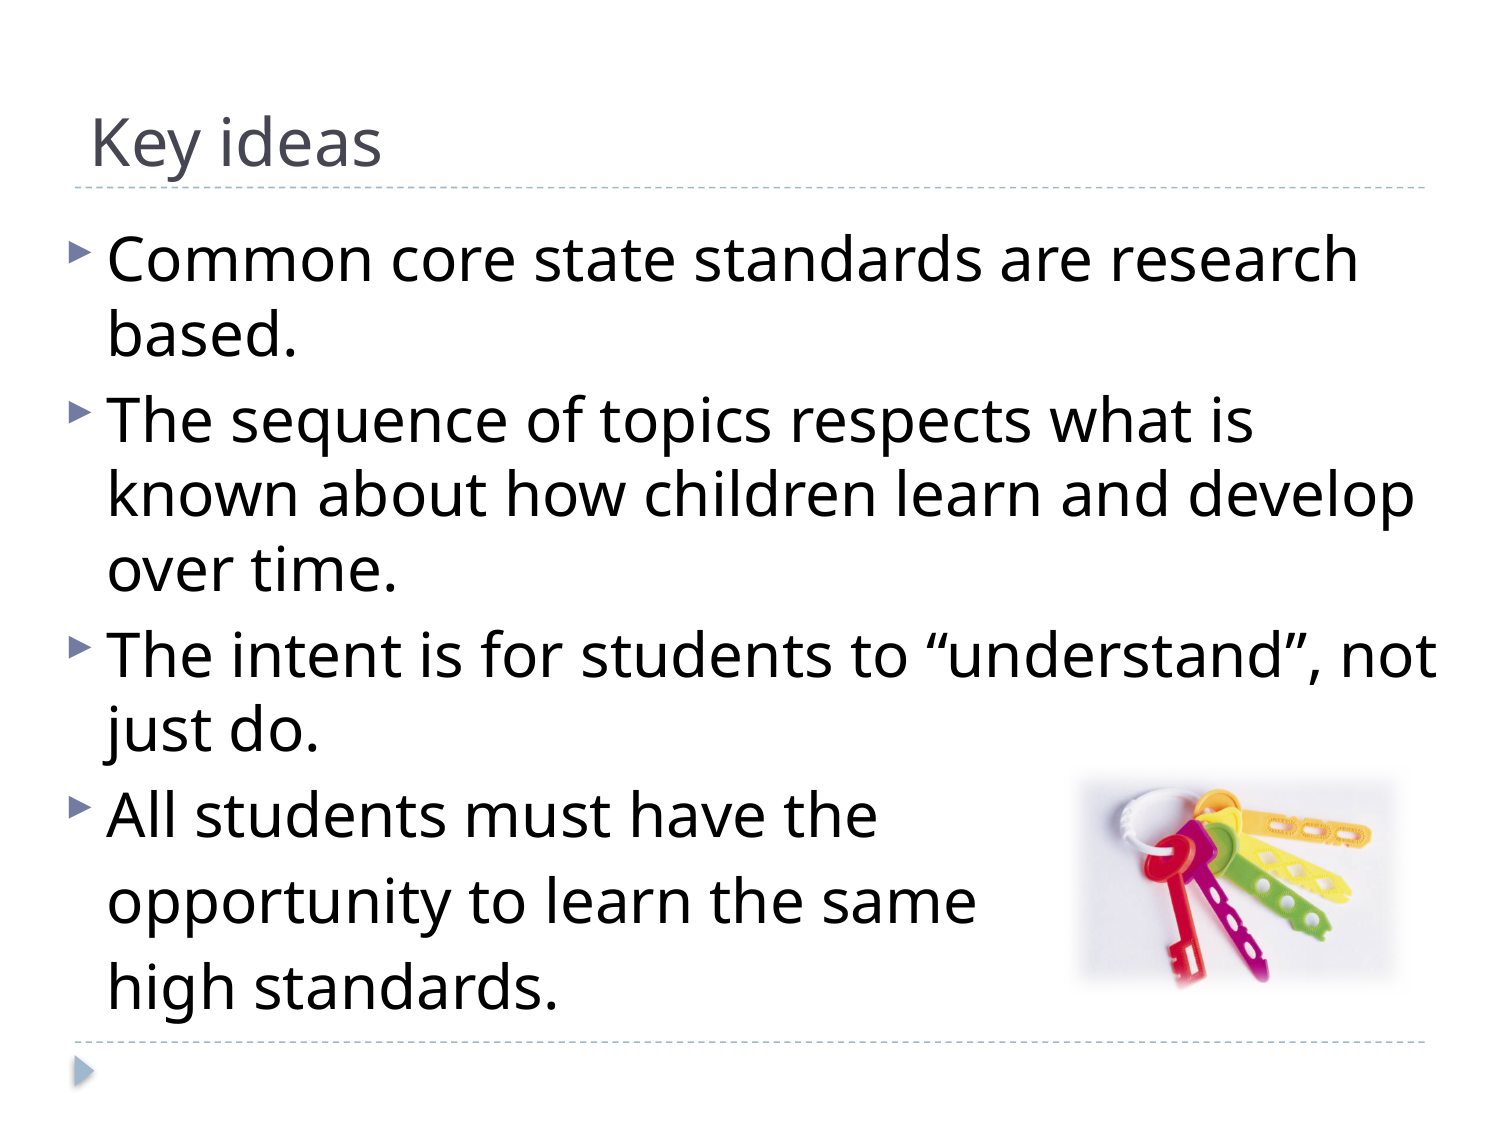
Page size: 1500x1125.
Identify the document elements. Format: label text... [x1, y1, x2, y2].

list Common core state standards are research based. The sequence of topics respects what is known about how children learn and develop over time. The intent is for students to “understand”, not just do. All students must have the opportunity to learn the same high standards. [50, 212, 1475, 1038]
title Key ideas [75, 24, 1425, 188]
picture [1062, 762, 1413, 998]
